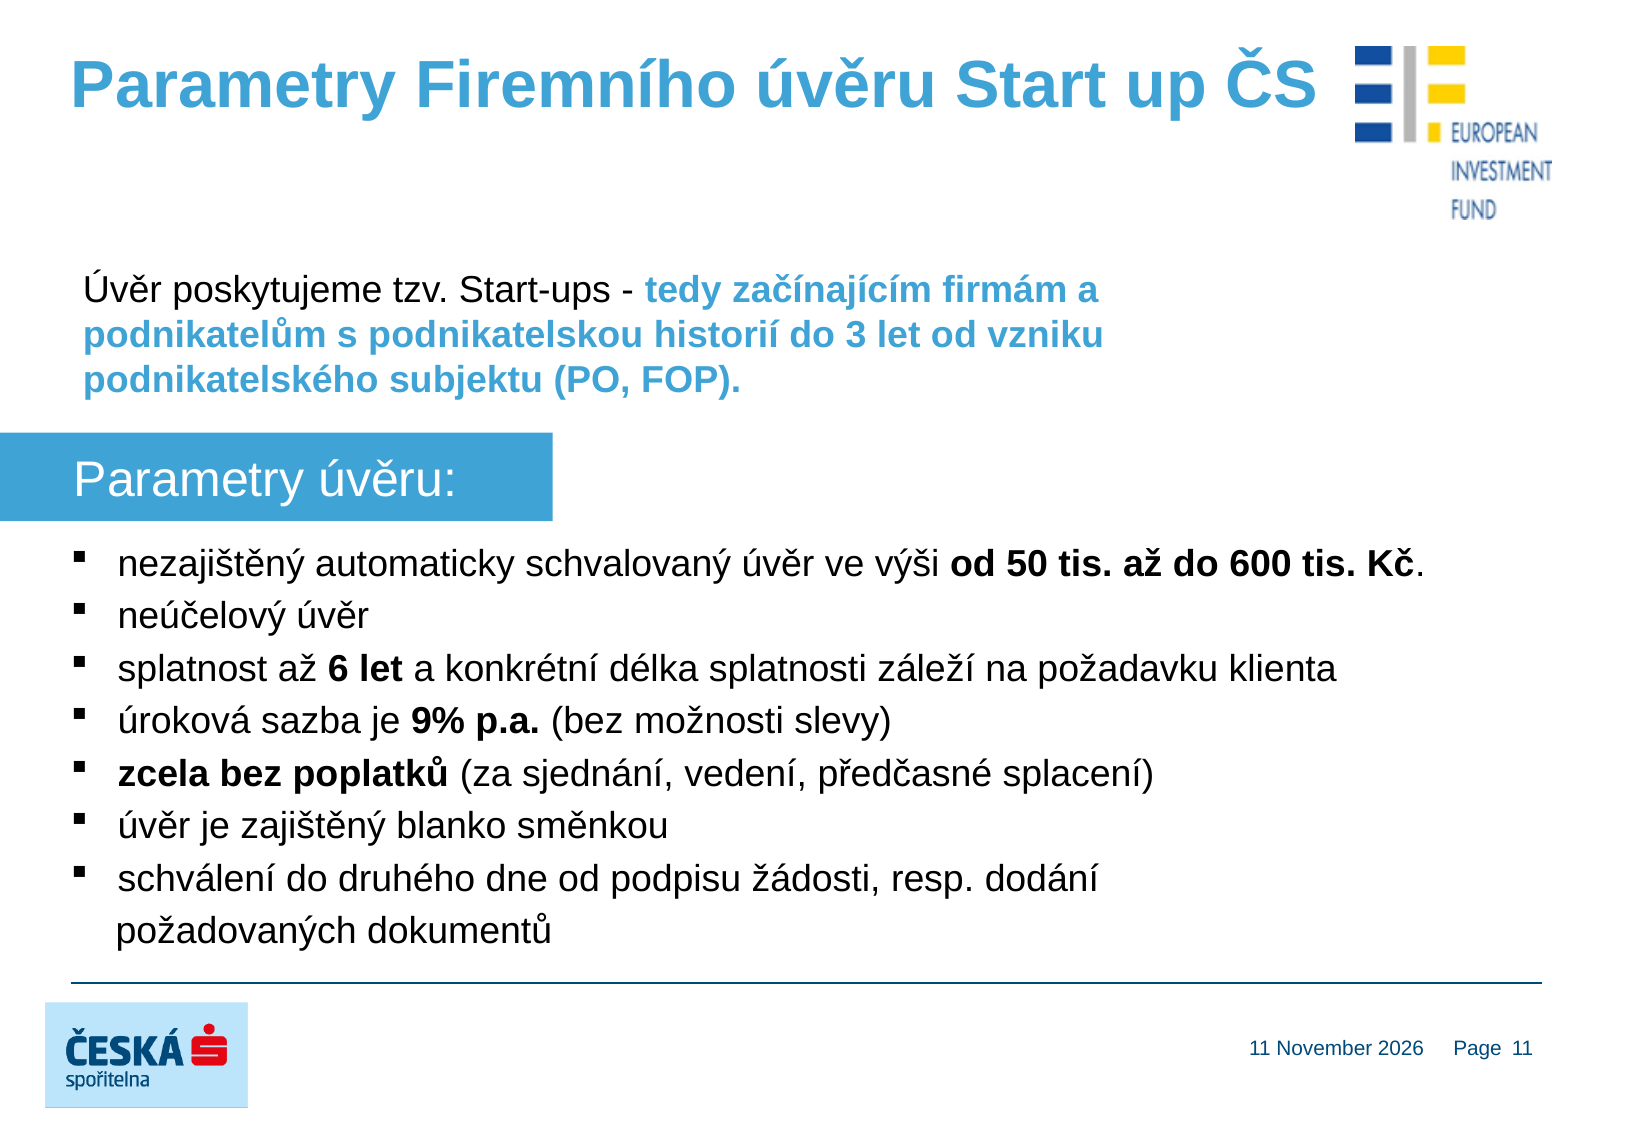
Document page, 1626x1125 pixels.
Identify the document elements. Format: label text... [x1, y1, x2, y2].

picture [44, 1001, 248, 1109]
picture [1355, 46, 1552, 221]
list nezajištěný automaticky schvalovaný úvěr ve výši od 50 tis. až do 600 tis. Kč. neúčelový úvěr splatnost až 6 let a konkrétní délka splatnosti záleží na požadavku klienta úroková sazba je 9% p.a. (bez možnosti slevy) zcela bez poplatků (za sjednání, vedení, předčasné splacení) úvěr je zajištěný blanko směnkou schválení do druhého dne od podpisu žádosti, resp. dodání požadovaných dokumentů [70, 538, 1474, 990]
text_box Úvěr poskytujeme tzv. Start-ups - tedy začínajícím firmám a podnikatelům s podnikatelskou historií do 3 let od vzniku podnikatelského subjektu (PO, FOP). [68, 257, 1297, 408]
text_box Parametry úvěru: [0, 432, 553, 522]
title Parametry Firemního úvěru Start up ČS [70, 41, 1542, 266]
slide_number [1234, 1015, 1424, 1060]
slide_number Page 11 [1453, 1015, 1542, 1060]
